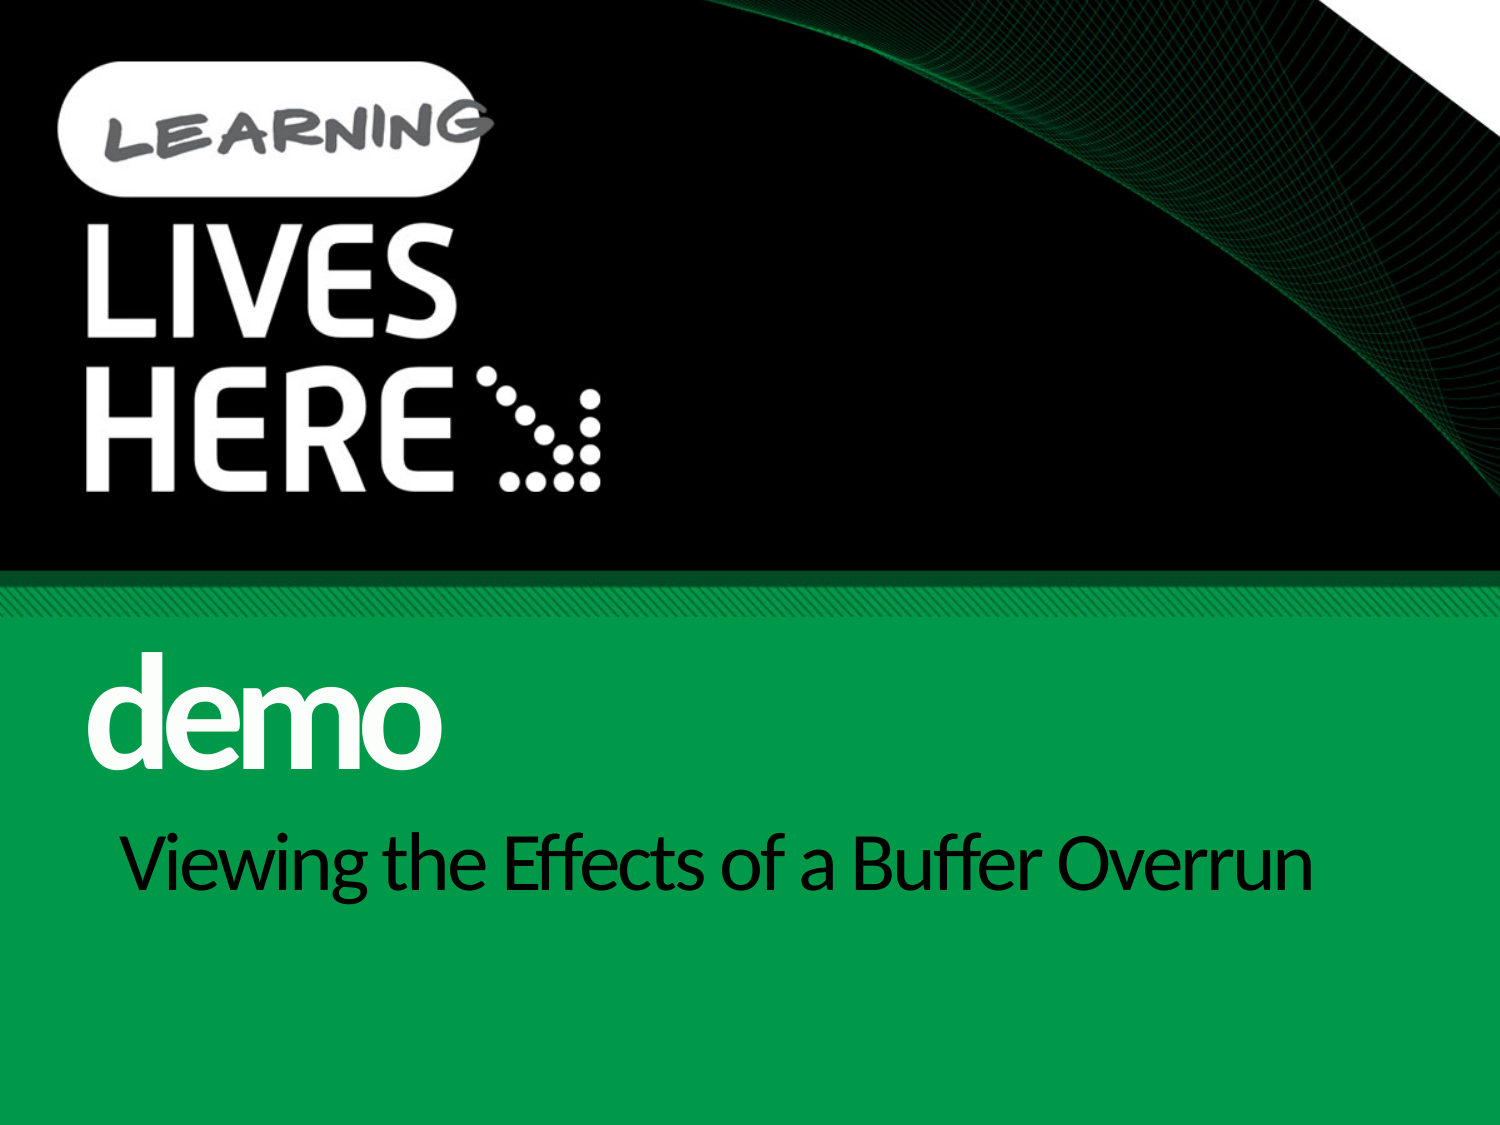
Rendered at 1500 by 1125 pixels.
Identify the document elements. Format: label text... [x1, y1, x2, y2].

title Viewing the Effects of a Buffer Overrun [119, 818, 1375, 943]
list demo [83, 625, 1344, 800]
picture [0, 0, 1500, 1125]
